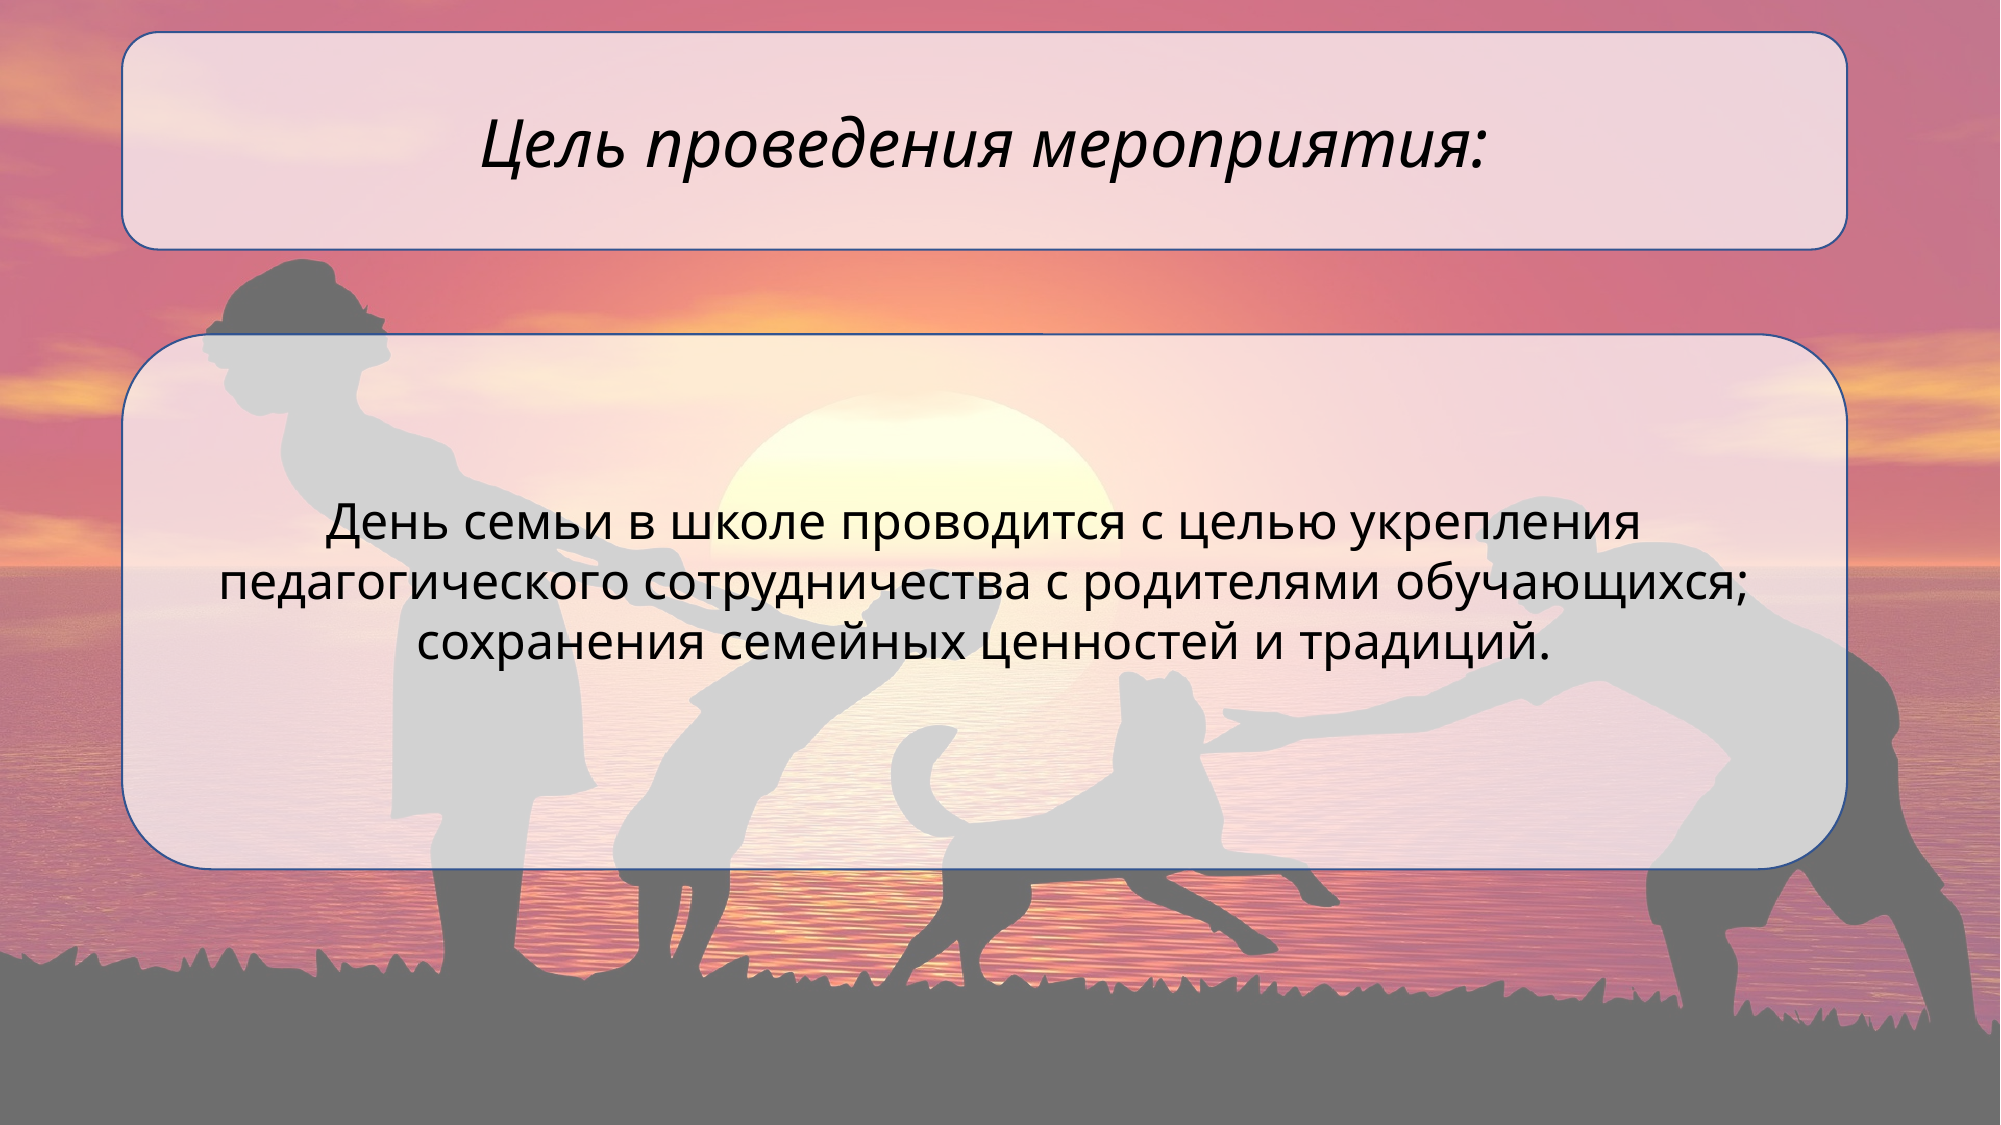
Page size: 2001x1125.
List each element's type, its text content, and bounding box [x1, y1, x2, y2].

text_box Цель проведения мероприятия: [121, 31, 1849, 251]
text_box День семьи в школе проводится с целью укрепления педагогического сотрудничества с родителями обучающихся; сохранения семейных ценностей и традиций. [121, 333, 1849, 871]
